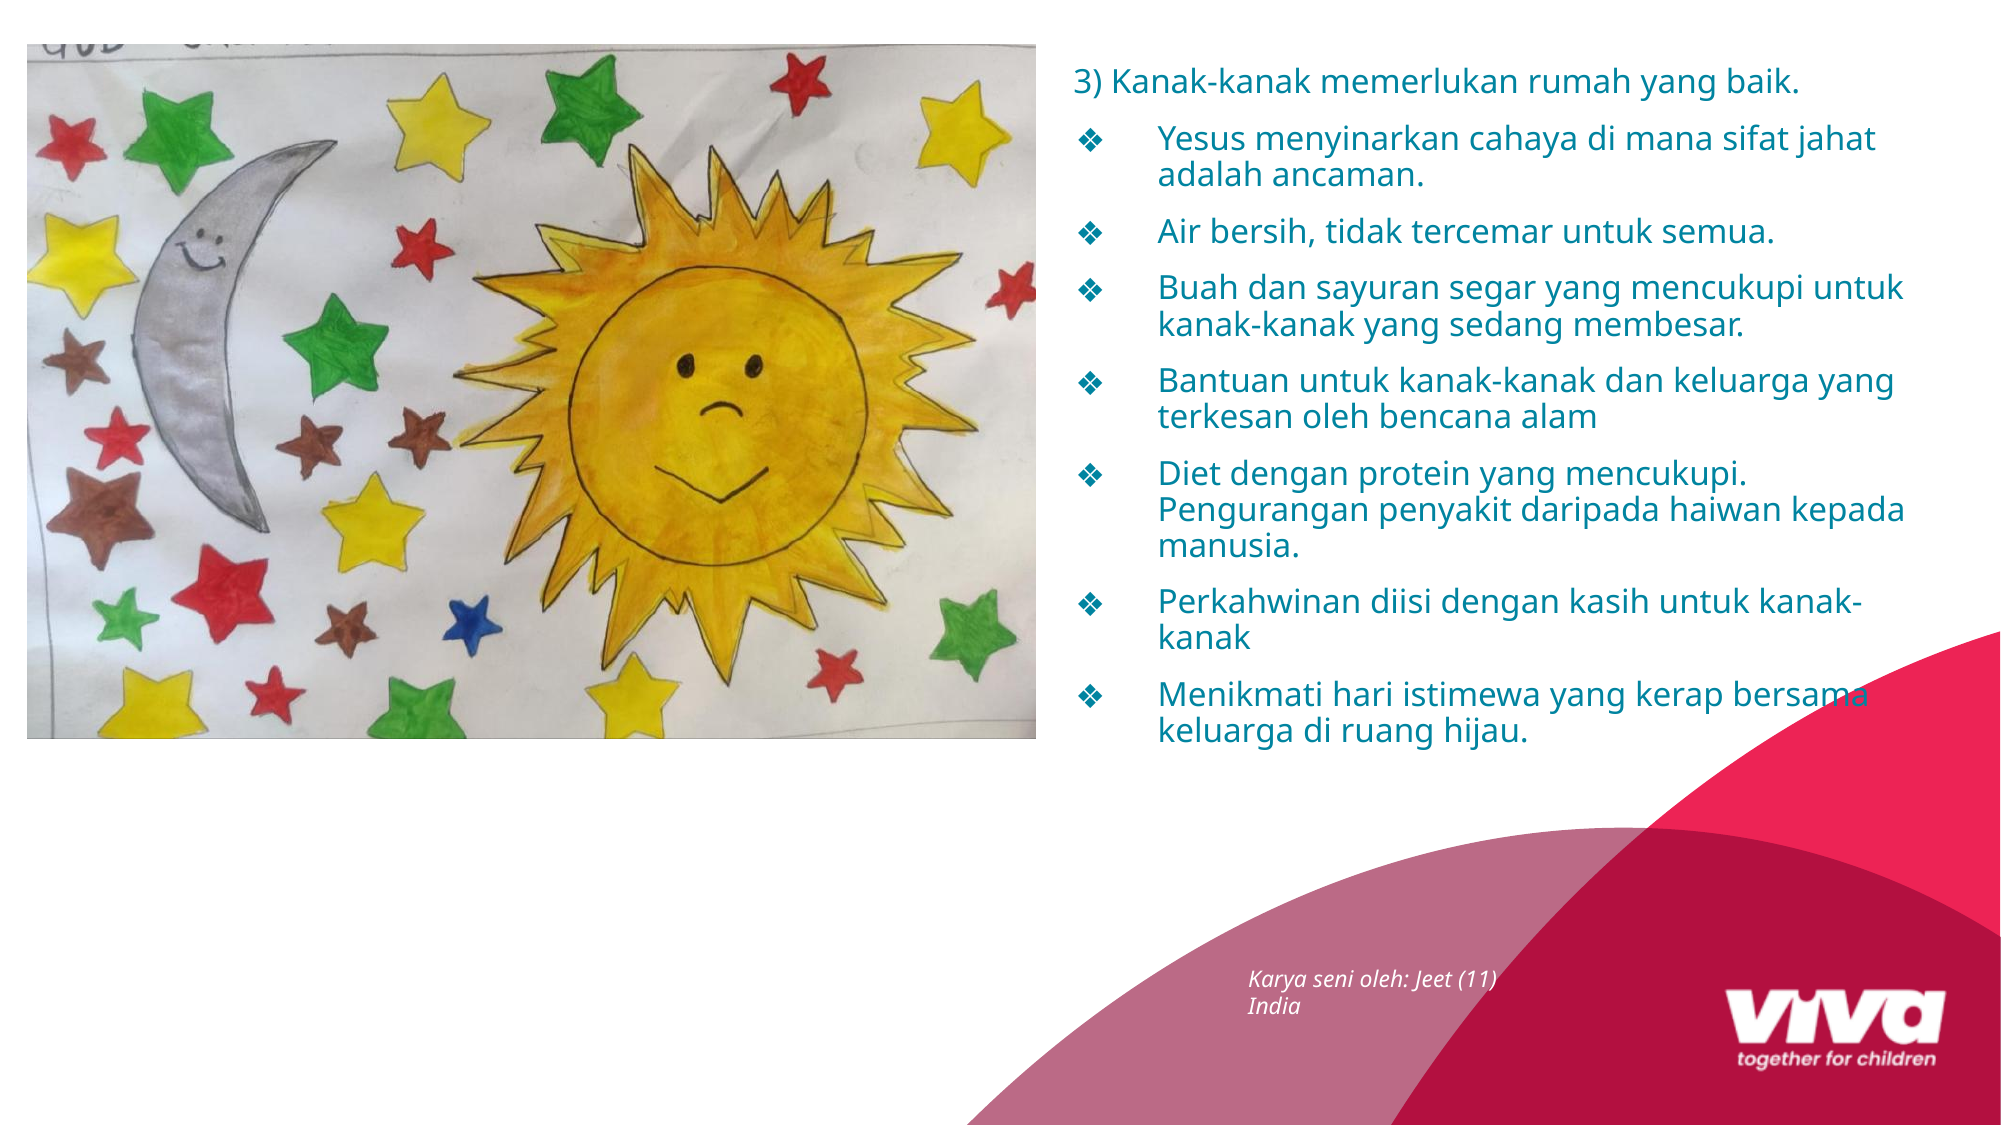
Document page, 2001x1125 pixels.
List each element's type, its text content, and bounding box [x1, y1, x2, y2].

list 3) Kanak-kanak memerlukan rumah yang baik. Yesus menyinarkan cahaya di mana sifat jahat adalah ancaman. Air bersih, tidak tercemar untuk semua. Buah dan sayuran segar yang mencukupi untuk kanak-kanak yang sedang membesar. Bantuan untuk kanak-kanak dan keluarga yang terkesan oleh bencana alam Diet dengan protein yang mencukupi. Pengurangan penyakit daripada haiwan kepada manusia. Perkahwinan diisi dengan kasih untuk kanak-kanak Menikmati hari istimewa yang kerap bersama keluarga di ruang hijau. [1058, 57, 1932, 810]
picture [27, 43, 1036, 739]
picture [1672, 936, 2000, 1125]
text_box Karya seni oleh: Jeet (11) India [1233, 957, 1544, 1000]
